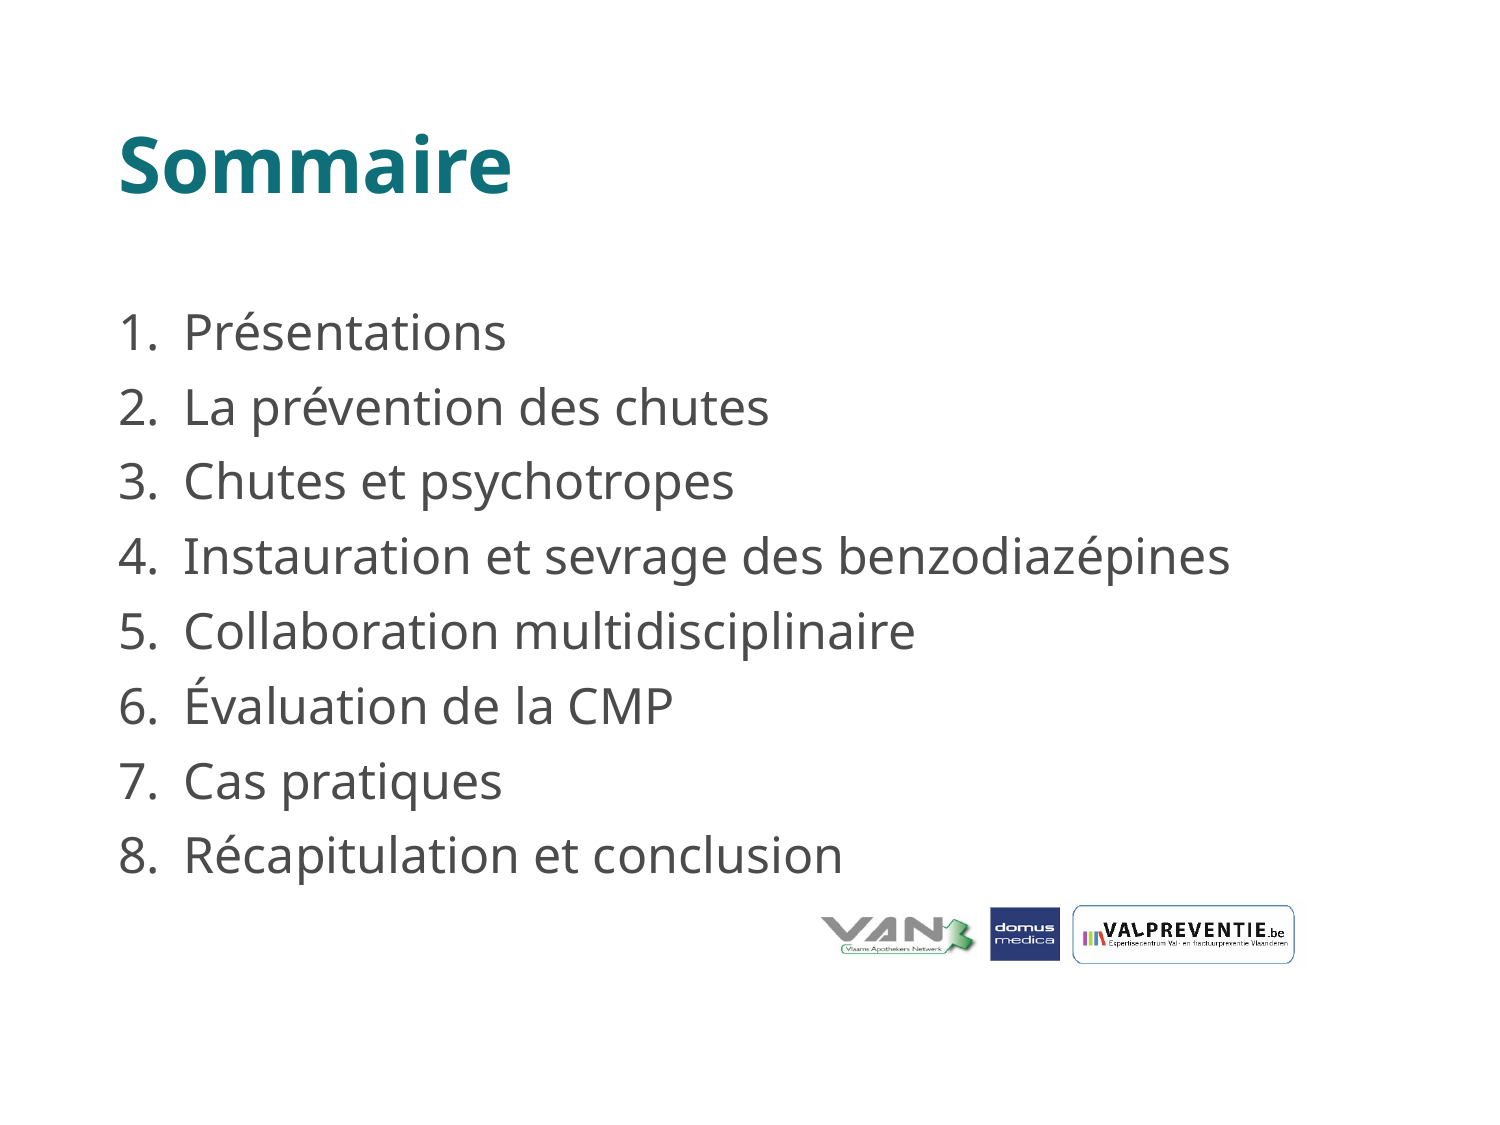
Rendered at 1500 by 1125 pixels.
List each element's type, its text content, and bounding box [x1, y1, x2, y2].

title Sommaire [103, 59, 1397, 278]
list Présentations La prévention des chutes Chutes et psychotropes Instauration et sevrage des benzodiazépines Collaboration multidisciplinaire Évaluation de la CMP Cas pratiques Récapitulation et conclusion [103, 299, 1397, 1014]
picture [812, 898, 1307, 970]
